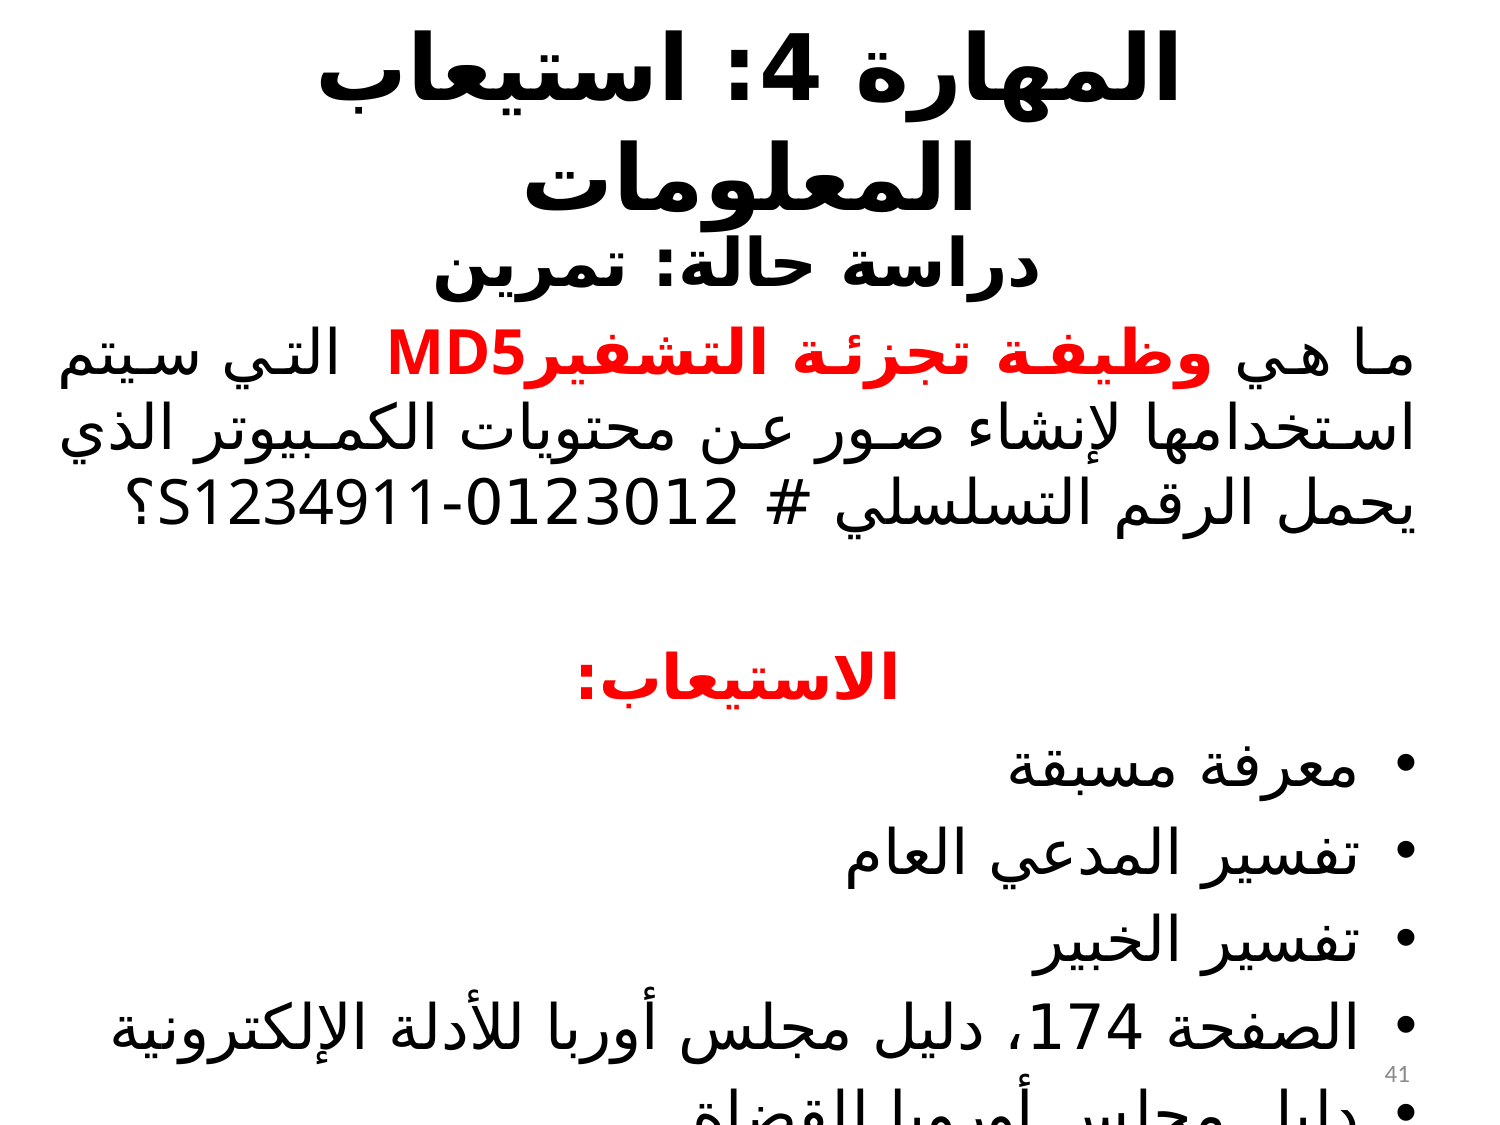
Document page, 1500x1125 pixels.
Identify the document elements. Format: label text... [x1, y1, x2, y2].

text_box دراسة حالة: تمرين ما هي وظيفة تجزئة التشفيرMD5 التي سيتم استخدامها لإنشاء صور عن محتويات الكمبيوتر الذي يحمل الرقم التسلسلي # 0123012-S1234911؟ الاستيعاب: معرفة مسبقة تفسير المدعي العام تفسير الخبير الصفحة 174، دليل مجلس أوربا للأدلة الإلكترونية دليل مجلس أوروبا للقضاة [43, 212, 1432, 1088]
title المهارة 4: استيعاب المعلومات [75, 24, 1425, 213]
slide_number 41 [1074, 1042, 1425, 1103]
